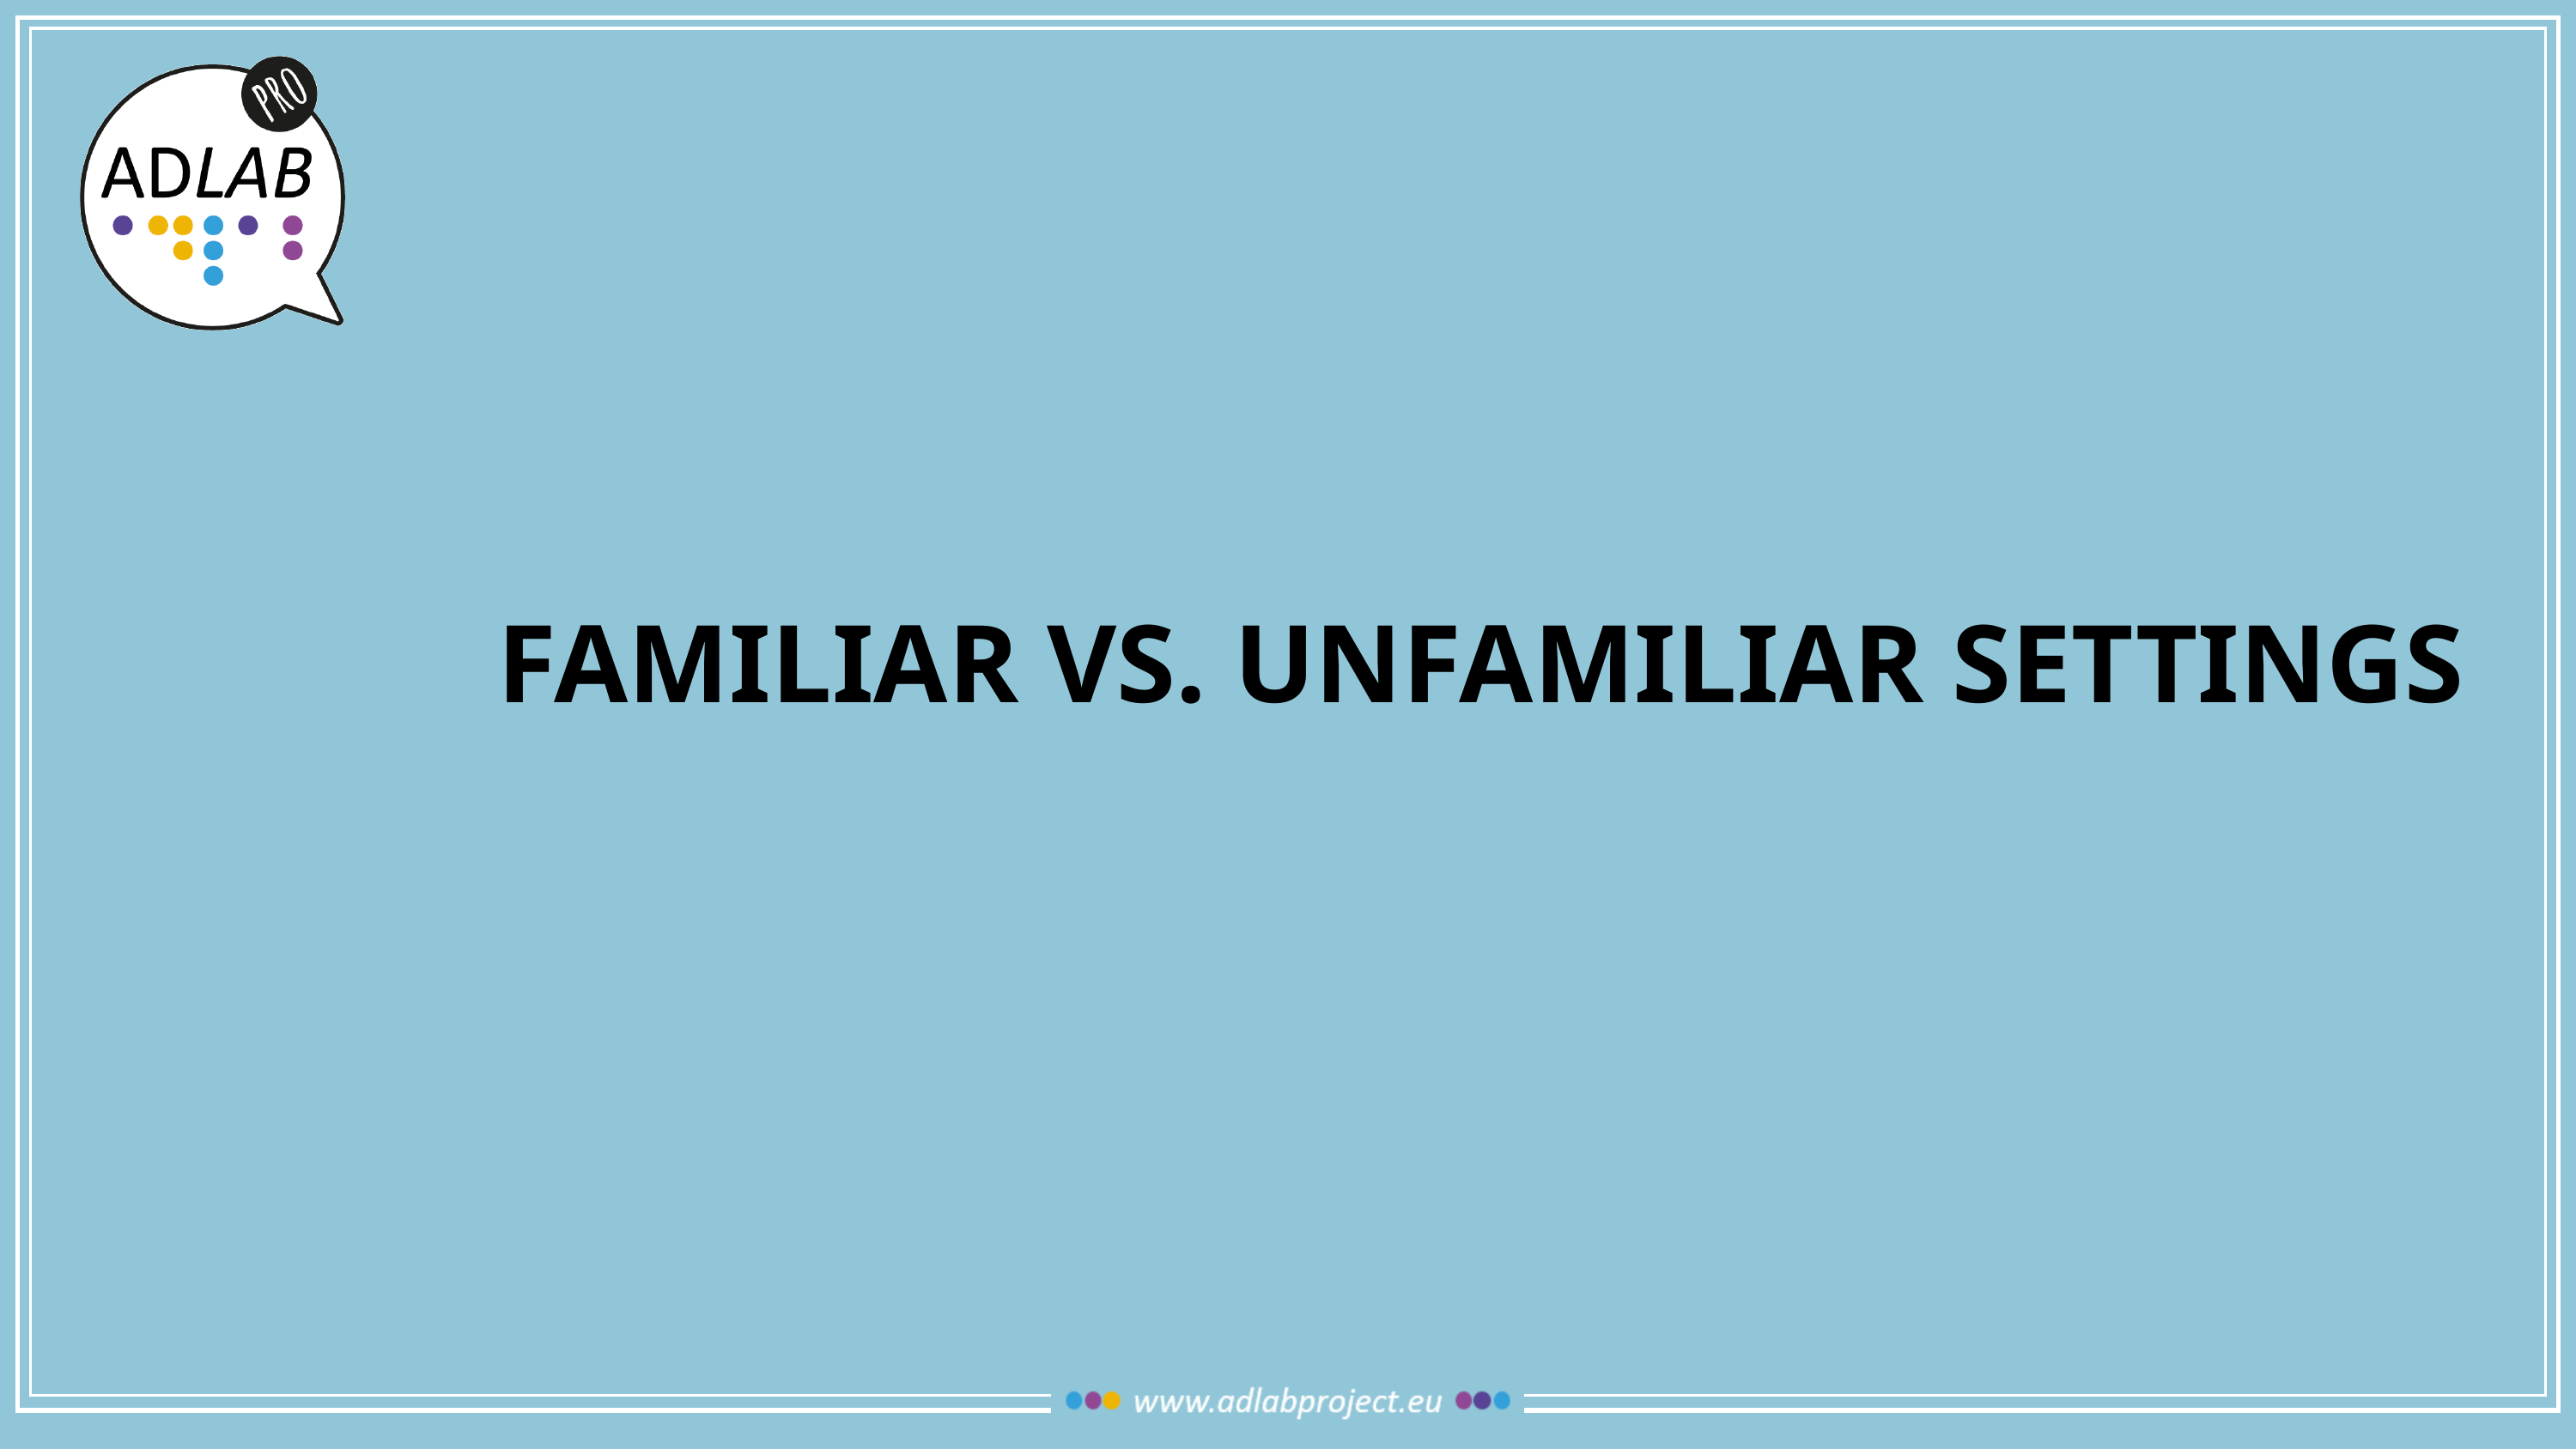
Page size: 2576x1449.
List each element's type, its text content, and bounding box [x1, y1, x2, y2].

picture [1051, 1378, 1524, 1429]
picture [72, 49, 353, 330]
title Familiar vs. unfamiliar settings [0, 527, 2478, 808]
